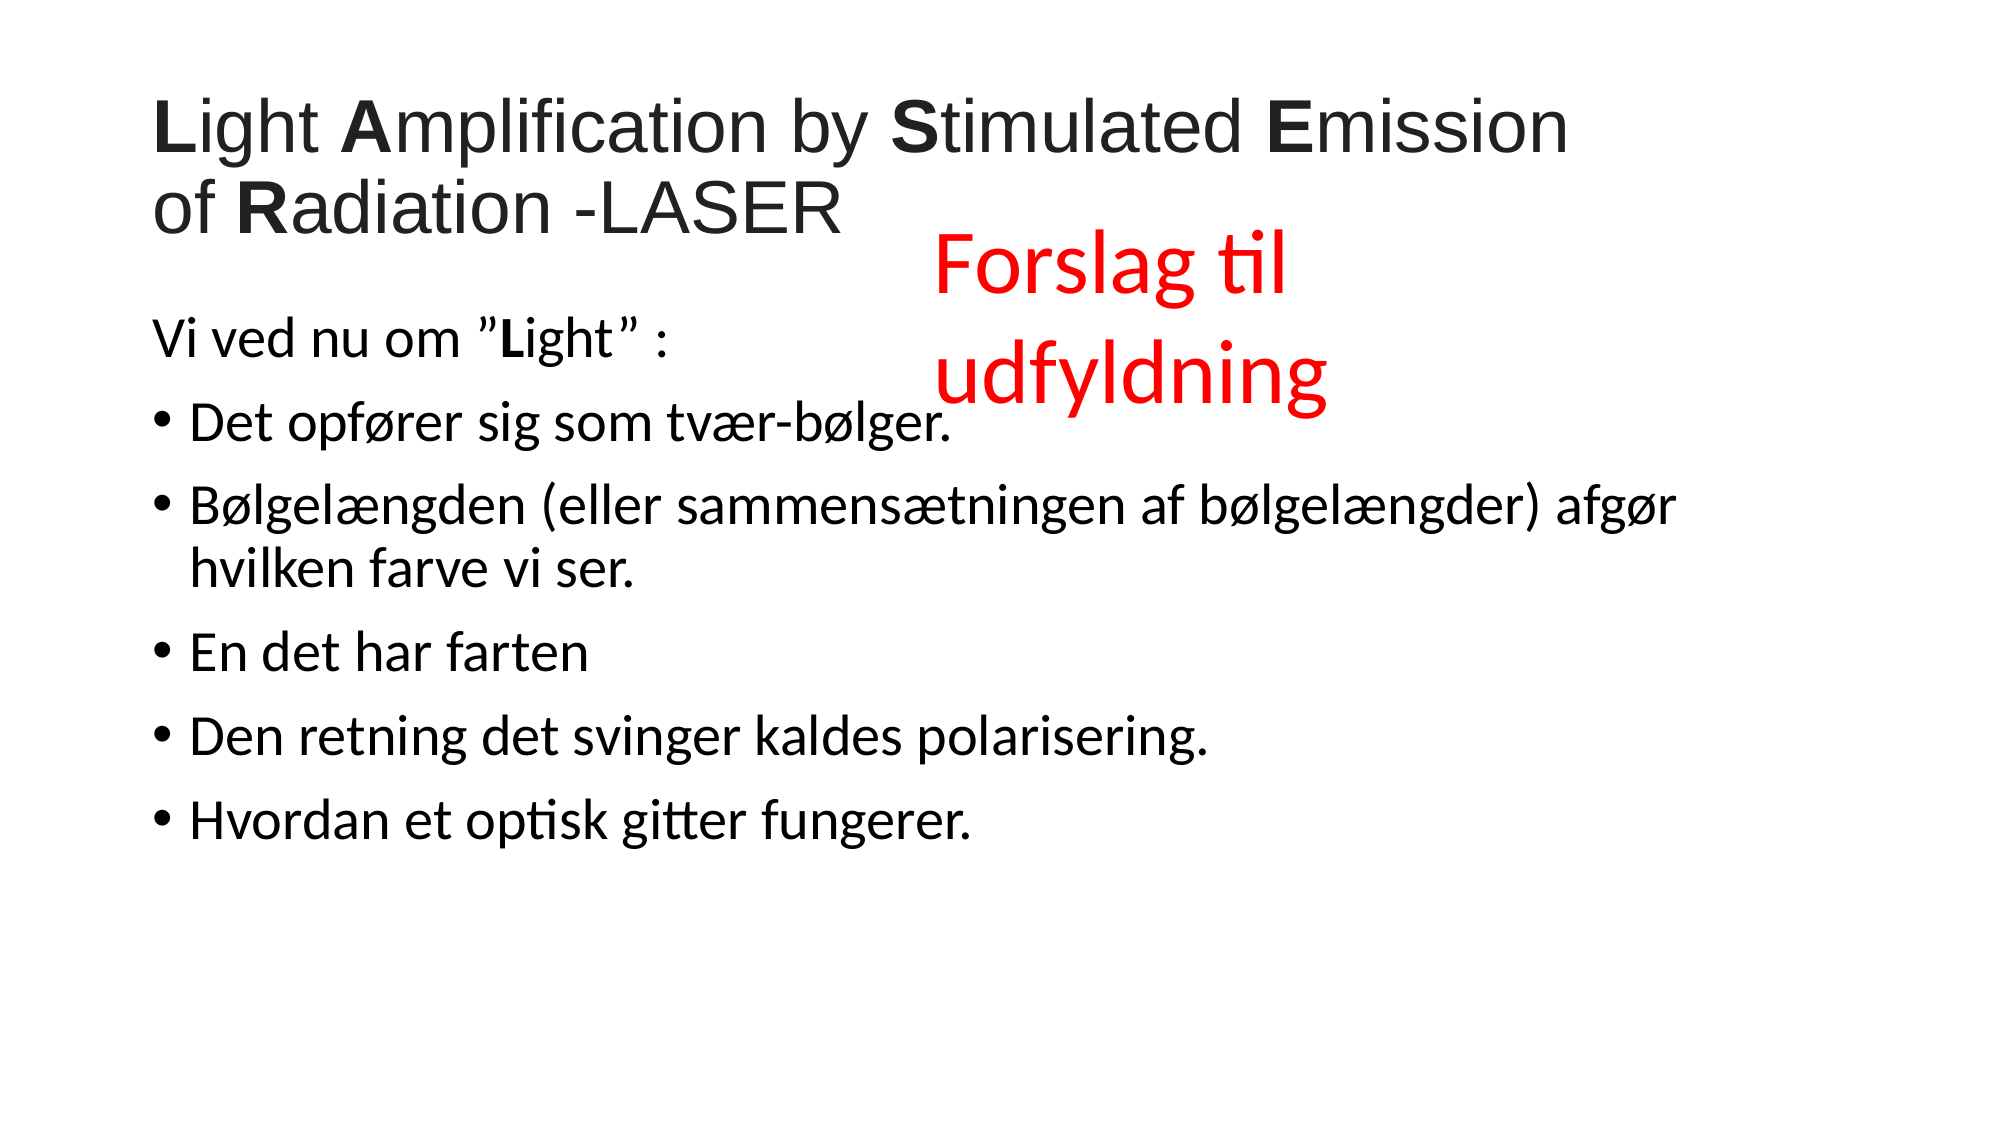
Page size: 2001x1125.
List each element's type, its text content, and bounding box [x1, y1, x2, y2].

text_box Forslag til udfyldning [918, 194, 1459, 430]
title Light Amplification by Stimulated Emission of Radiation -LASER [137, 59, 1863, 278]
